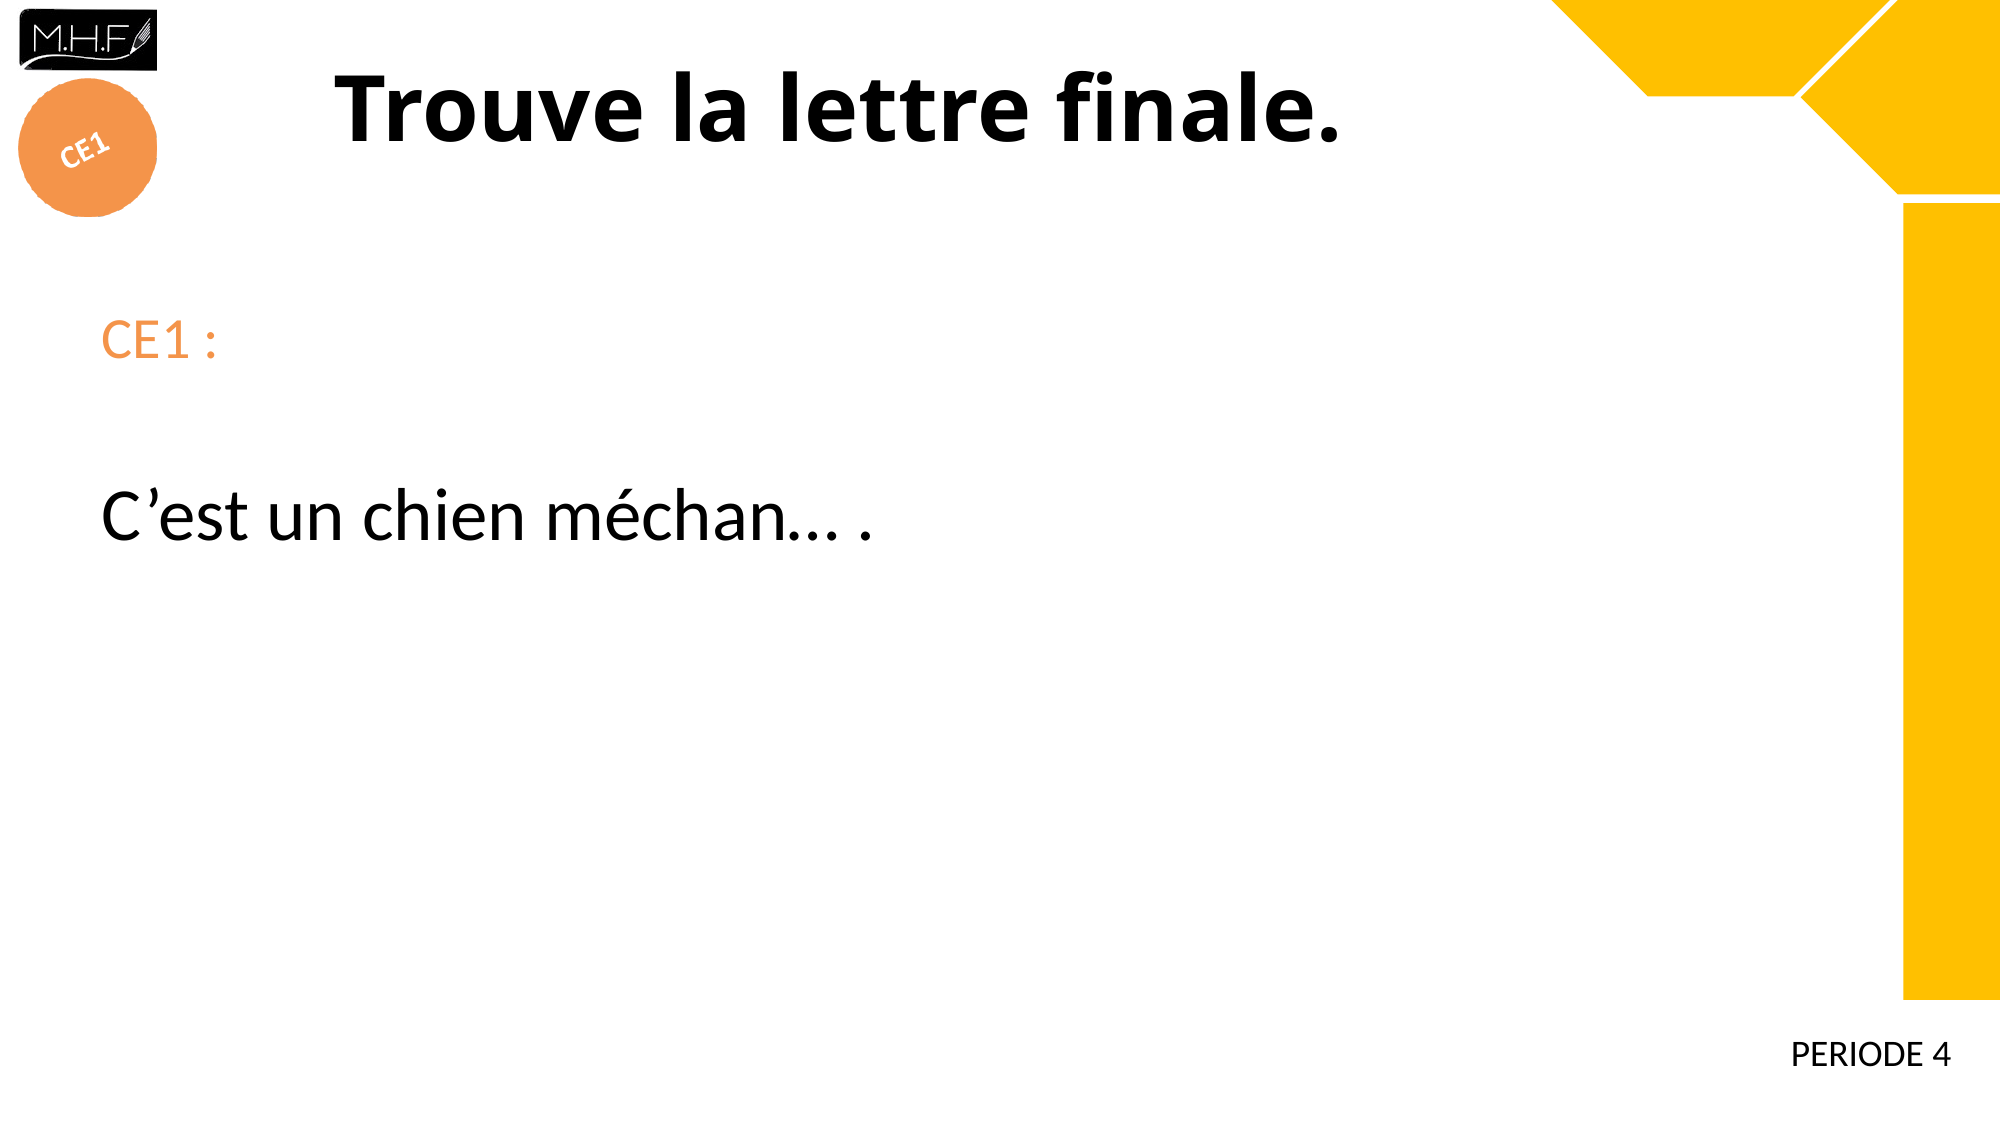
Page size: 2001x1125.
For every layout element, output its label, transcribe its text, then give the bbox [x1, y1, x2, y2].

list CE1 : C’est un chien méchan… . [86, 300, 969, 1015]
picture [18, 78, 157, 218]
picture [16, 7, 157, 74]
text_box [1549, 0, 1892, 98]
text_box [1902, 202, 2000, 1001]
text_box [1799, 0, 2000, 196]
title Trouve la lettre finale. [318, 3, 1865, 221]
text_box PERIODE 4 [1362, 1021, 1967, 1125]
